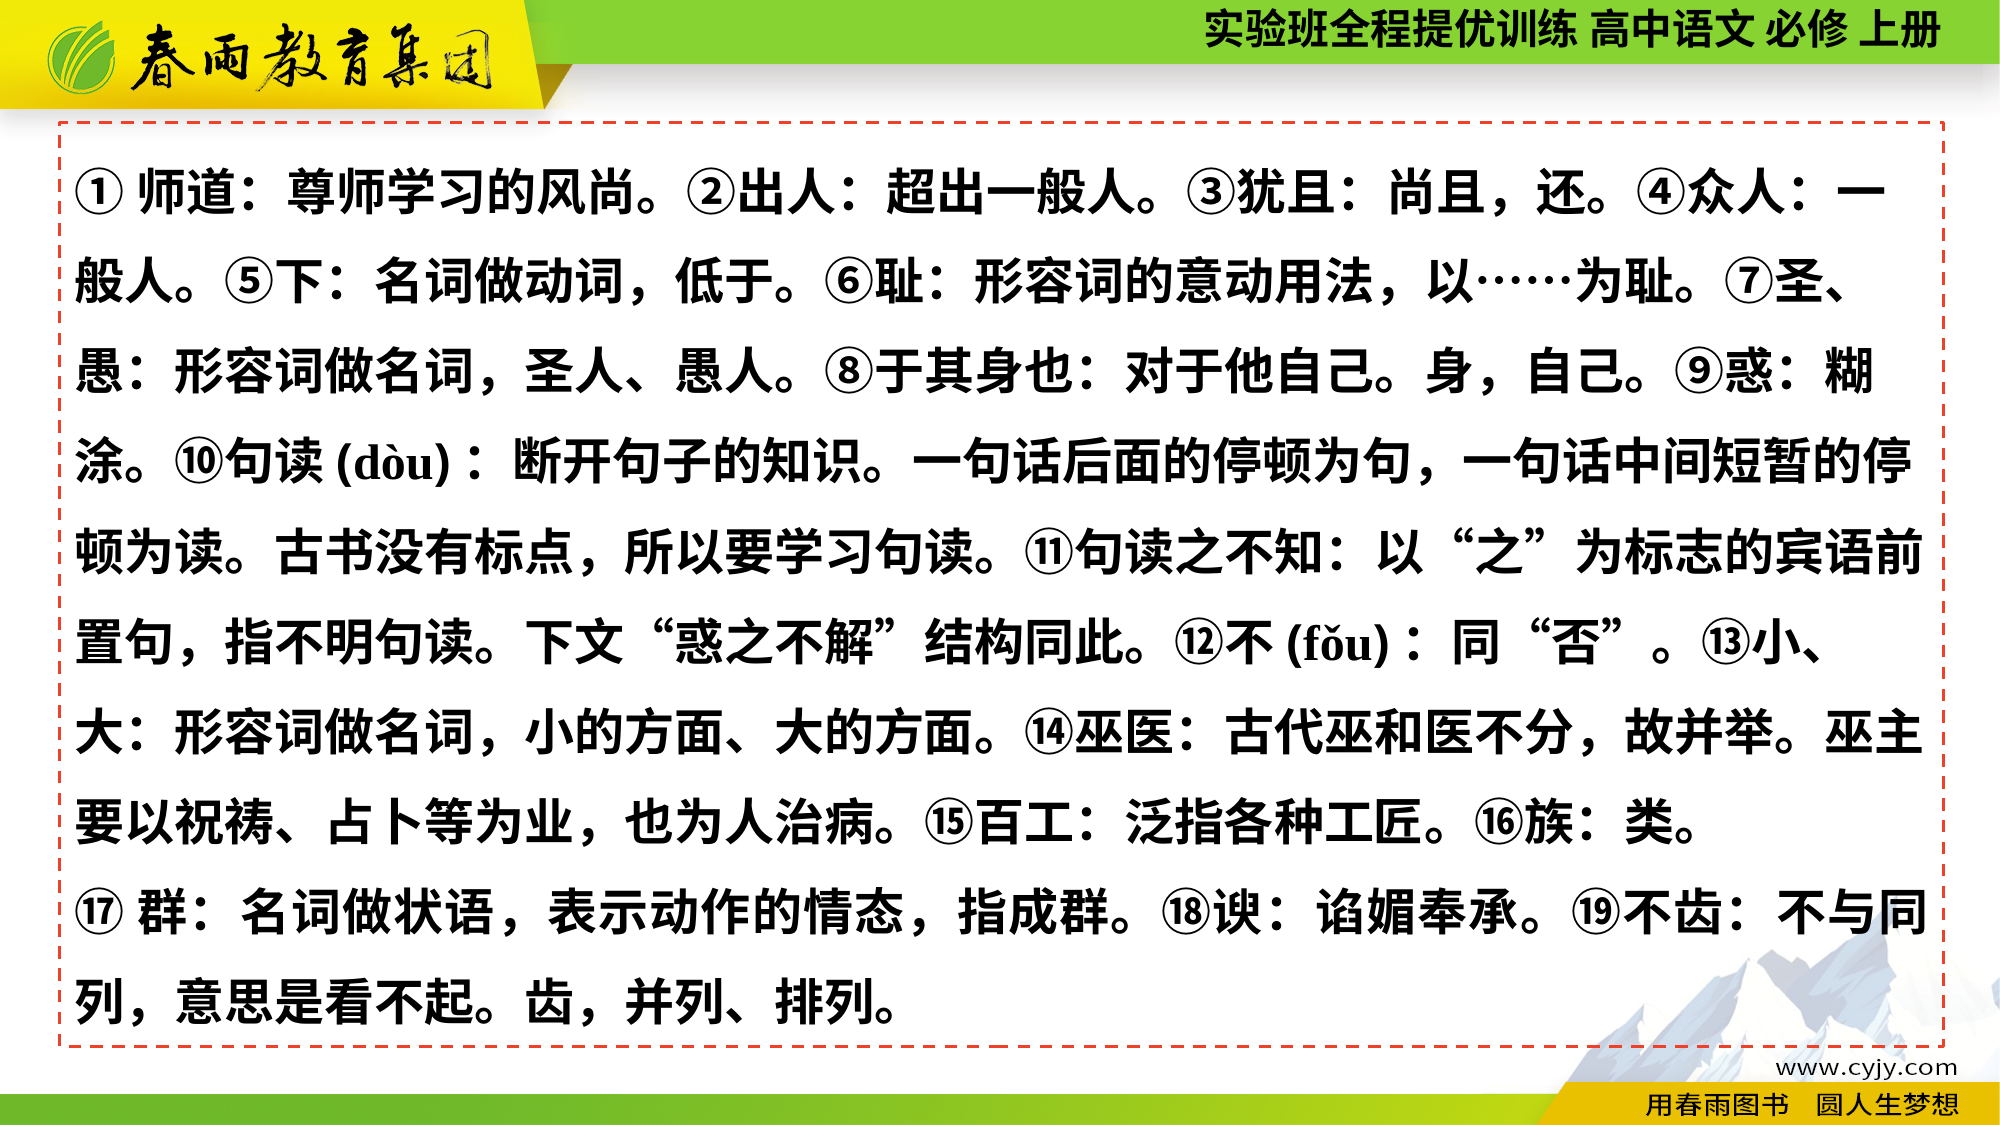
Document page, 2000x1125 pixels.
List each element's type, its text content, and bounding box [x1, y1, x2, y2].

list ①师道：尊师学习的风尚。②出人：超出一般人。③犹且：尚且，还。④众人：一般人。⑤下：名词做动词，低于。⑥耻：形容词的意动用法，以……为耻。⑦圣、愚：形容词做名词，圣人、愚人。⑧于其身也：对于他自己。身，自己。⑨惑：糊涂。⑩句读(dòu)：断开句子的知识。一句话后面的停顿为句，一句话中间短暂的停顿为读。古书没有标点，所以要学习句读。⑪句读之不知：以“之”为标志的宾语前置句，指不明句读。下文“惑之不解”结构同此。⑫不(fǒu)：同“否”。⑬小、大：形容词做名词，小的方面、大的方面。⑭巫医：古代巫和医不分，故并举。巫主要以祝祷、占卜等为业，也为人治病。⑮百工：泛指各种工匠。⑯族：类。 ⑰群：名词做状语，表示动作的情态，指成群。⑱谀：谄媚奉承。⑲不齿：不与同列，意思是看不起。齿，并列、排列。 [59, 122, 1944, 1047]
picture [0, 0, 2000, 1125]
